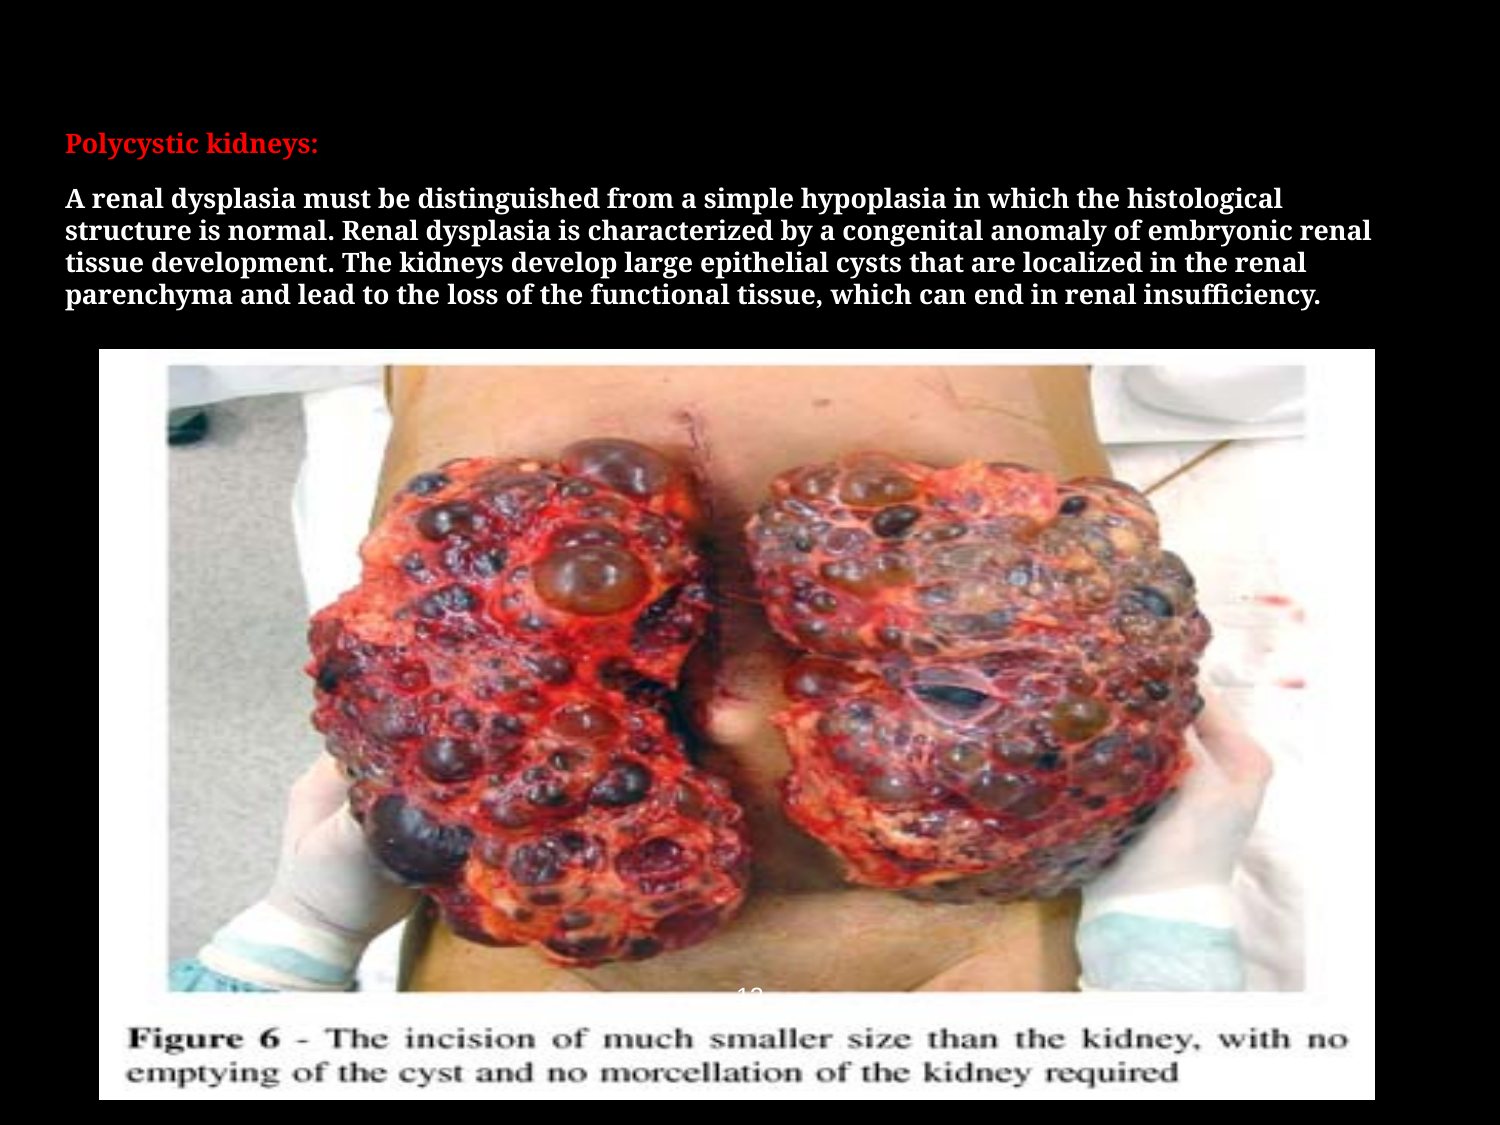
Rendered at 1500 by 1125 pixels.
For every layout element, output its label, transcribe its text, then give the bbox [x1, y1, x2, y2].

picture [99, 349, 1376, 1101]
title Polycystic kidneys: A renal dysplasia must be distinguished from a simple hypoplasia in which the histological structure is normal. Renal dysplasia is characterized by a congenital anomaly of embryonic renal tissue development. The kidneys develop large epithelial cysts that are localized in the renal parenchyma and lead to the loss of the functional tissue, which can end in renal insufficiency. [50, 50, 1400, 363]
